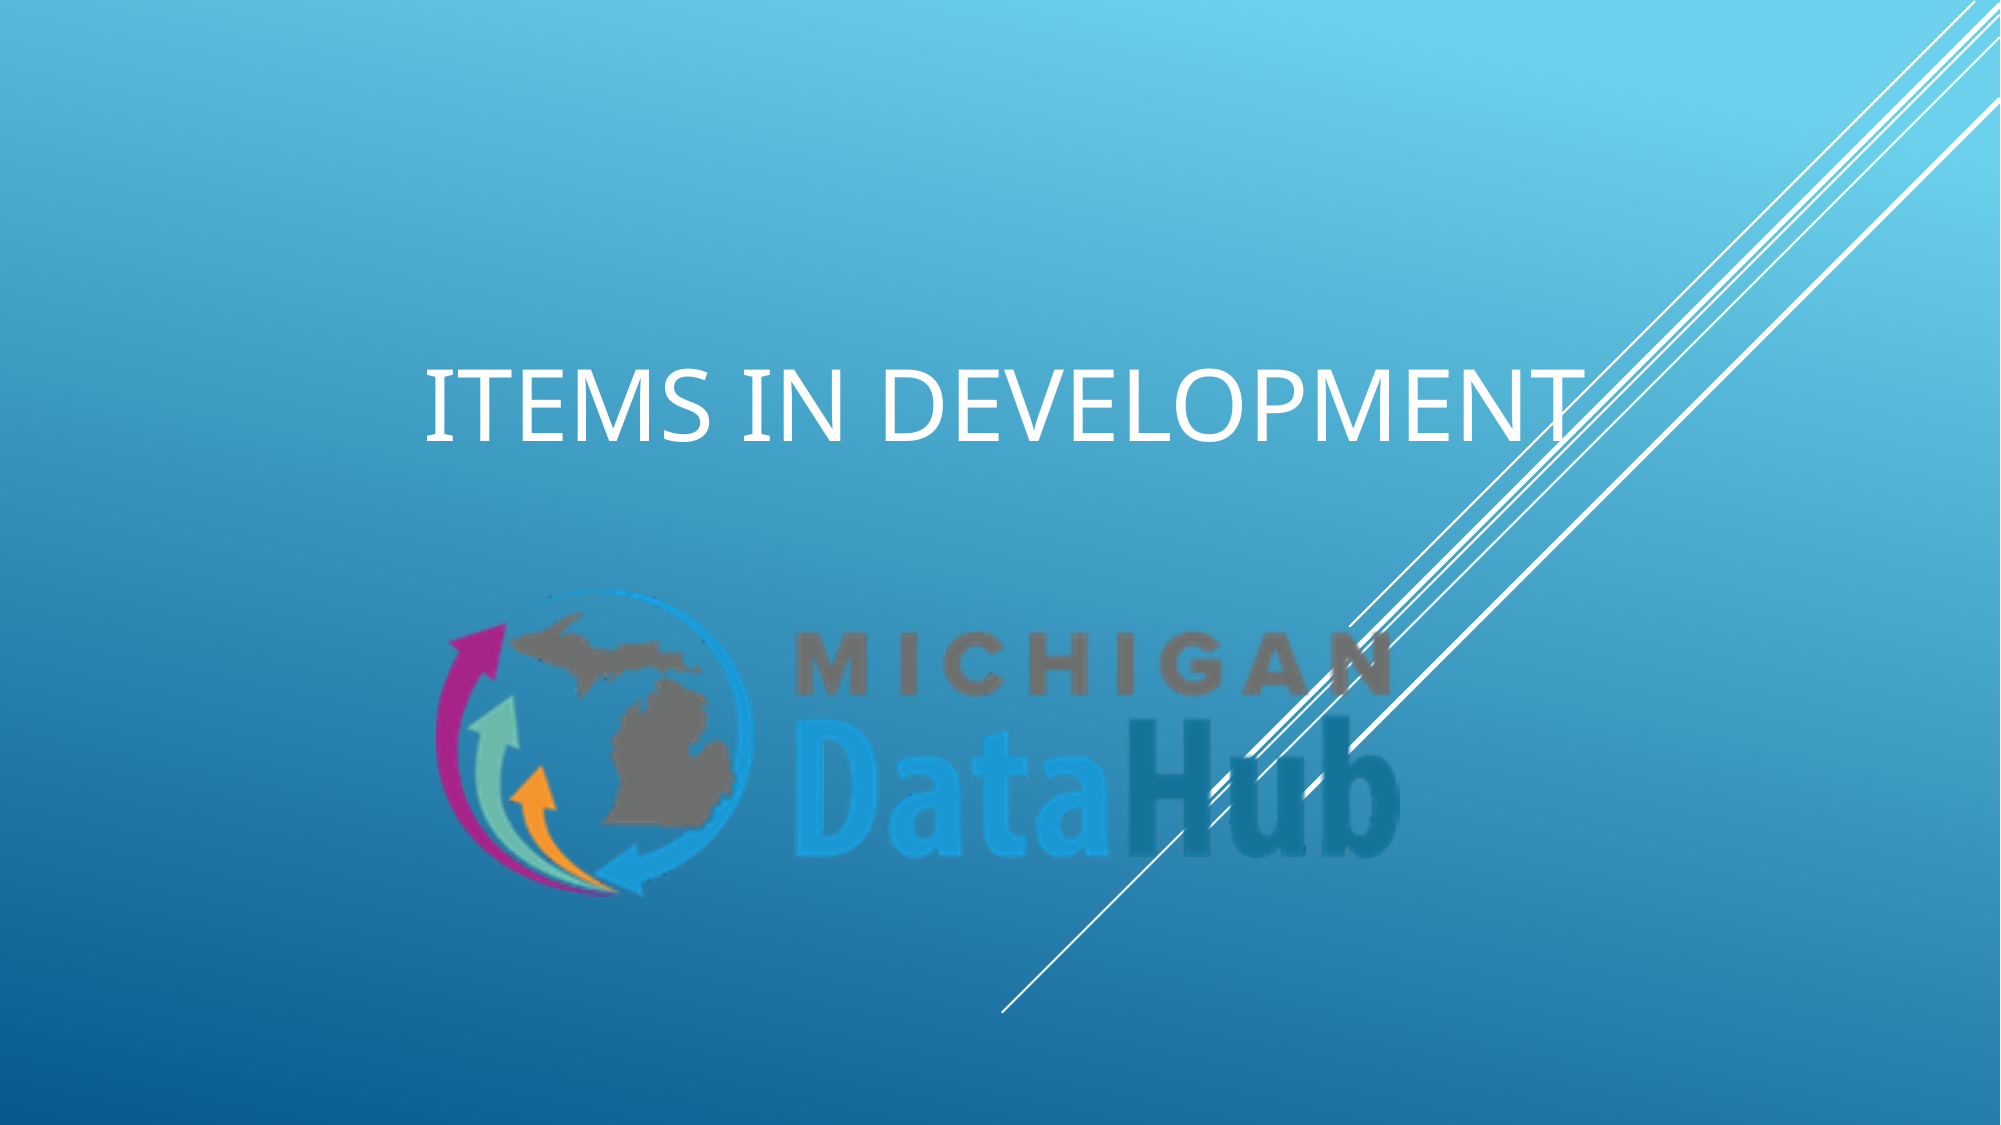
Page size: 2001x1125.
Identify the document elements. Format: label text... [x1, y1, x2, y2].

picture [436, 589, 1400, 898]
title ITEMS IN Development [408, 172, 1814, 590]
